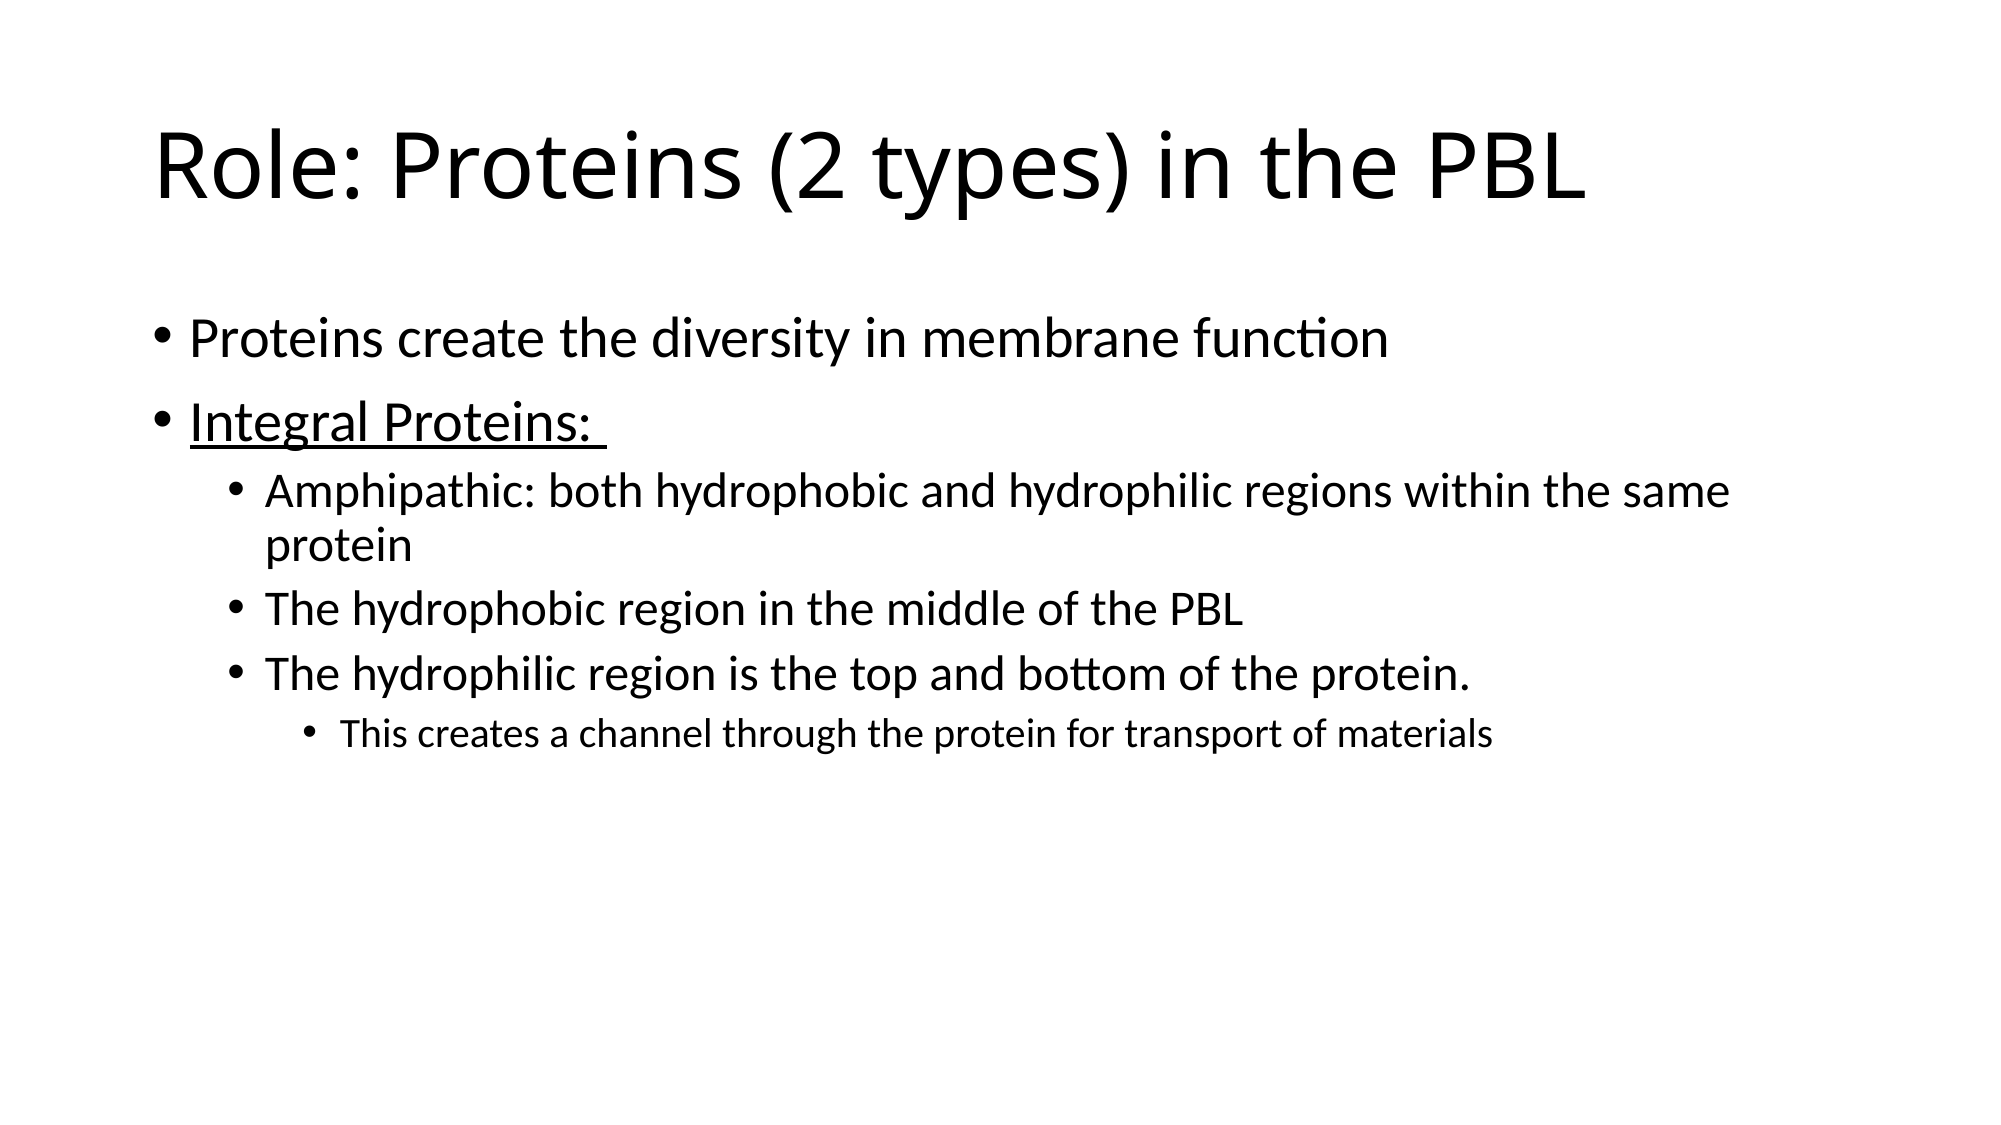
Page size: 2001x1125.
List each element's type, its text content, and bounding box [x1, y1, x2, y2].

title Role: Proteins (2 types) in the PBL [137, 59, 1863, 278]
list Proteins create the diversity in membrane function Integral Proteins: Amphipathic: both hydrophobic and hydrophilic regions within the same protein The hydrophobic region in the middle of the PBL The hydrophilic region is the top and bottom of the protein. This creates a channel through the protein for transport of materials [137, 299, 1863, 1014]
